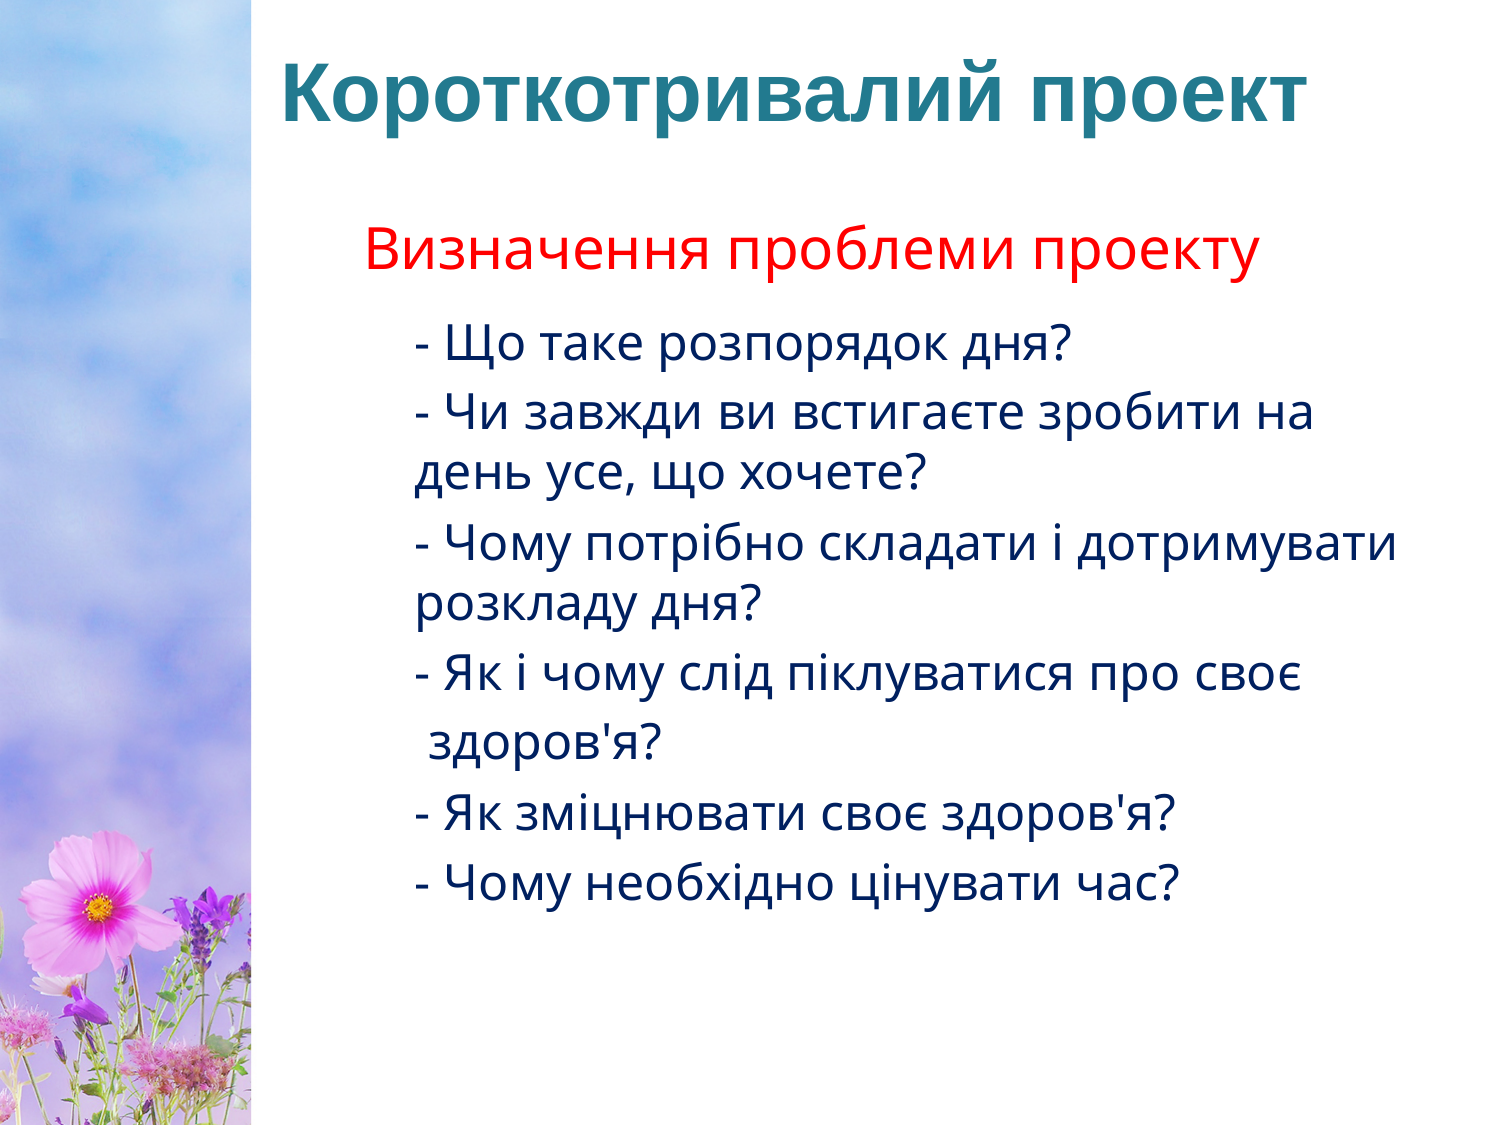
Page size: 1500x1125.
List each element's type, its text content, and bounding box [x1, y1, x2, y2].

title Короткотривалий проект [265, 0, 1500, 176]
list Визначення проблеми проекту [348, 208, 1425, 284]
picture [0, 0, 1500, 1125]
list - Що таке розпорядок дня? - Чи завжди ви встигаєте зробити на день усе, що хочете? - Чому потрібно складати і дотримувати розкладу дня? - Як і чому слід піклуватися про своє здоров'я? - Як зміцнювати своє здоров'я? - Чому необхідно цінувати час? [350, 302, 1427, 984]
